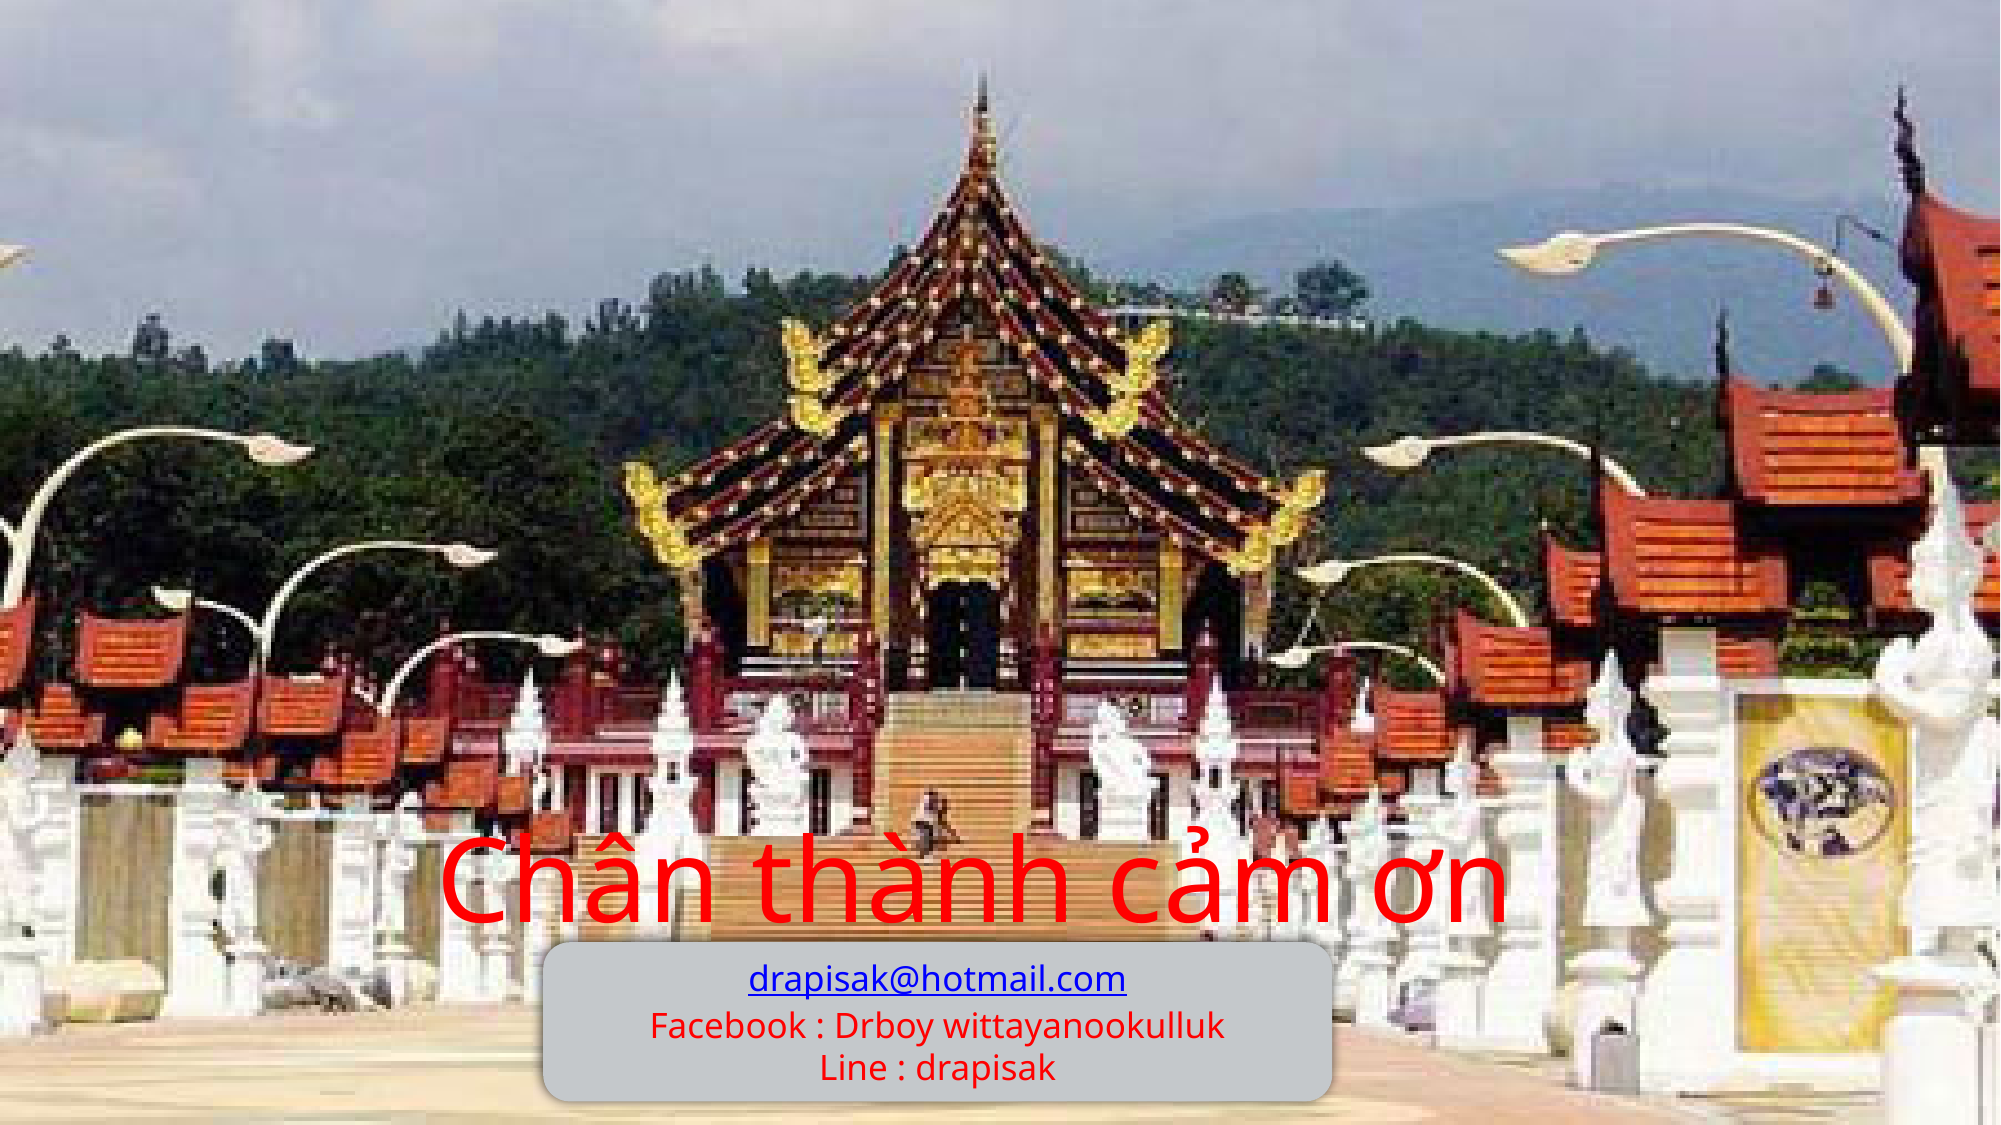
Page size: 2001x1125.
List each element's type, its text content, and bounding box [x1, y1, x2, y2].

text_box drapisak@hotmail.com Facebook : Drboy wittayanookulluk Line : drapisak [543, 942, 1333, 1102]
title Chân thành cảm ơn [335, 753, 1617, 999]
picture [0, 0, 2001, 1125]
